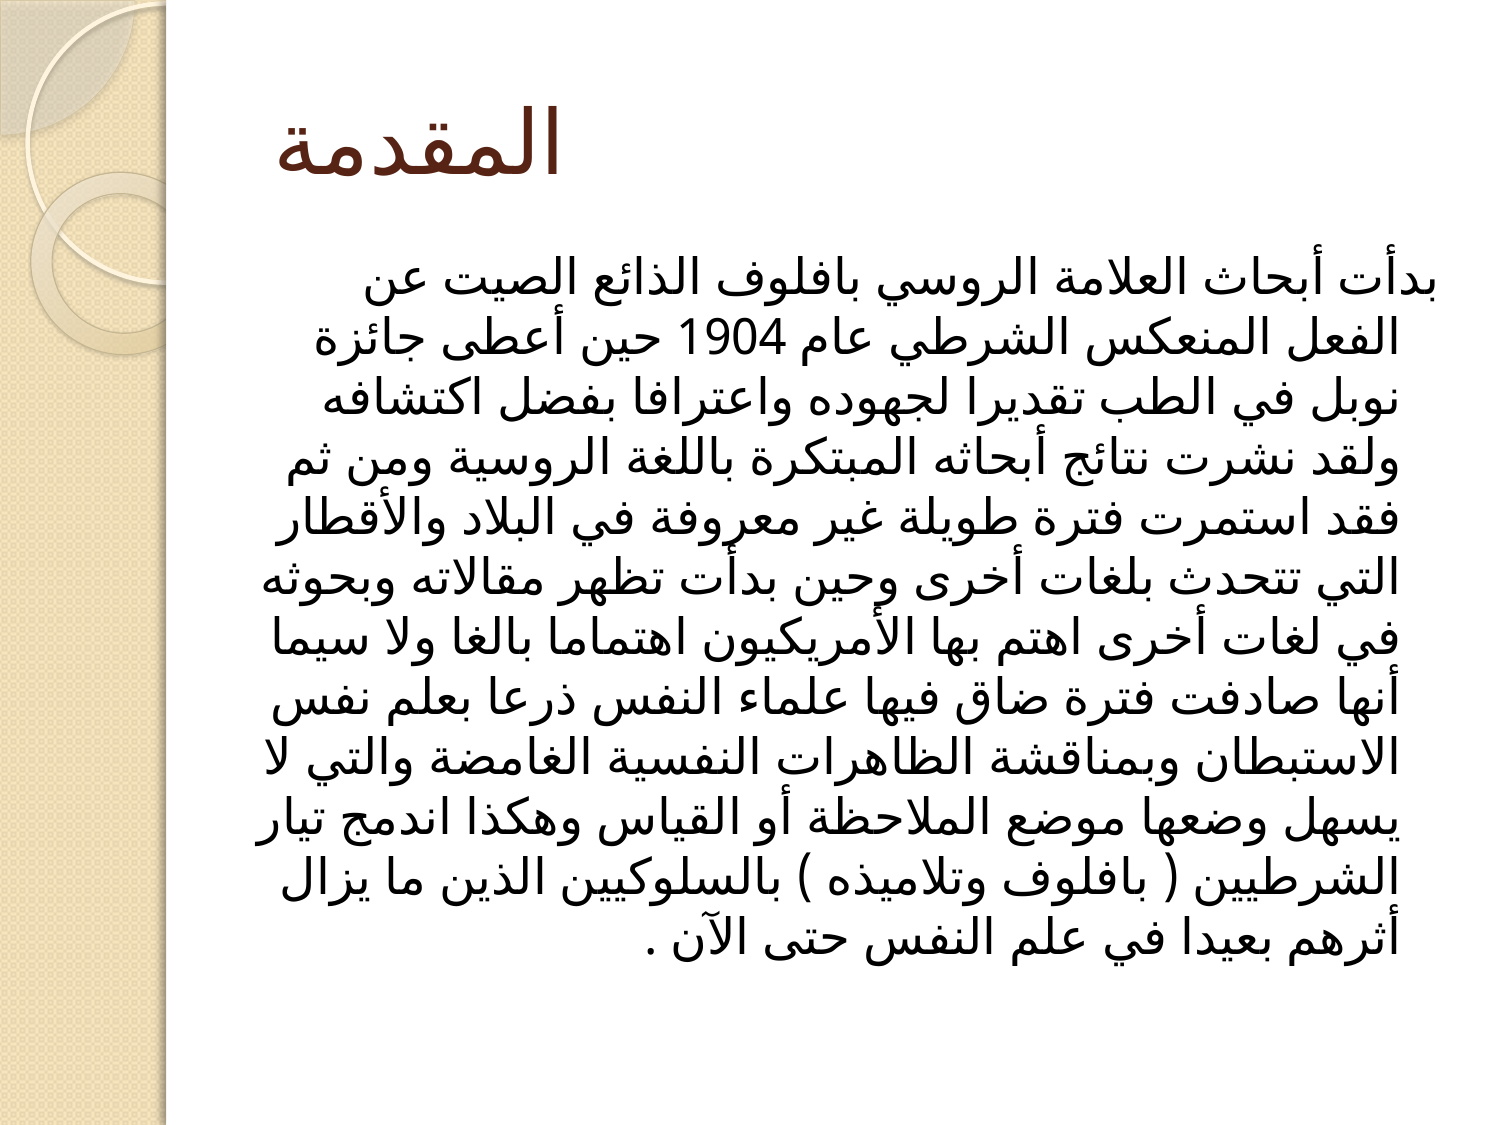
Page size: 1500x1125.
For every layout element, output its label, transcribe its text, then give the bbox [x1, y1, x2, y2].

list بدأت أبحاث العلامة الروسي بافلوف الذائع الصيت عن الفعل المنعكس الشرطي عام 1904 حين أعطى جائزة نوبل في الطب تقديرا لجهوده واعترافا بفضل اكتشافه ولقد نشرت نتائج أبحاثه المبتكرة باللغة الروسية ومن ثم فقد استمرت فترة طويلة غير معروفة في البلاد والأقطار التي تتحدث بلغات أخرى وحين بدأت تظهر مقالاته وبحوثه في لغات أخرى اهتم بها الأمريكيون اهتماما بالغا ولا سيما أنها صادفت فترة ضاق فيها علماء النفس ذرعا بعلم نفس الاستبطان وبمناقشة الظاهرات النفسية الغامضة والتي لا يسهل وضعها موضع الملاحظة أو القياس وهكذا اندمج تيار الشرطيين ( بافلوف وتلاميذه ) بالسلوكيين الذين ما يزال أثرهم بعيدا في علم النفس حتى الآن . [235, 237, 1466, 1025]
title المقدمة [235, 45, 1466, 233]
